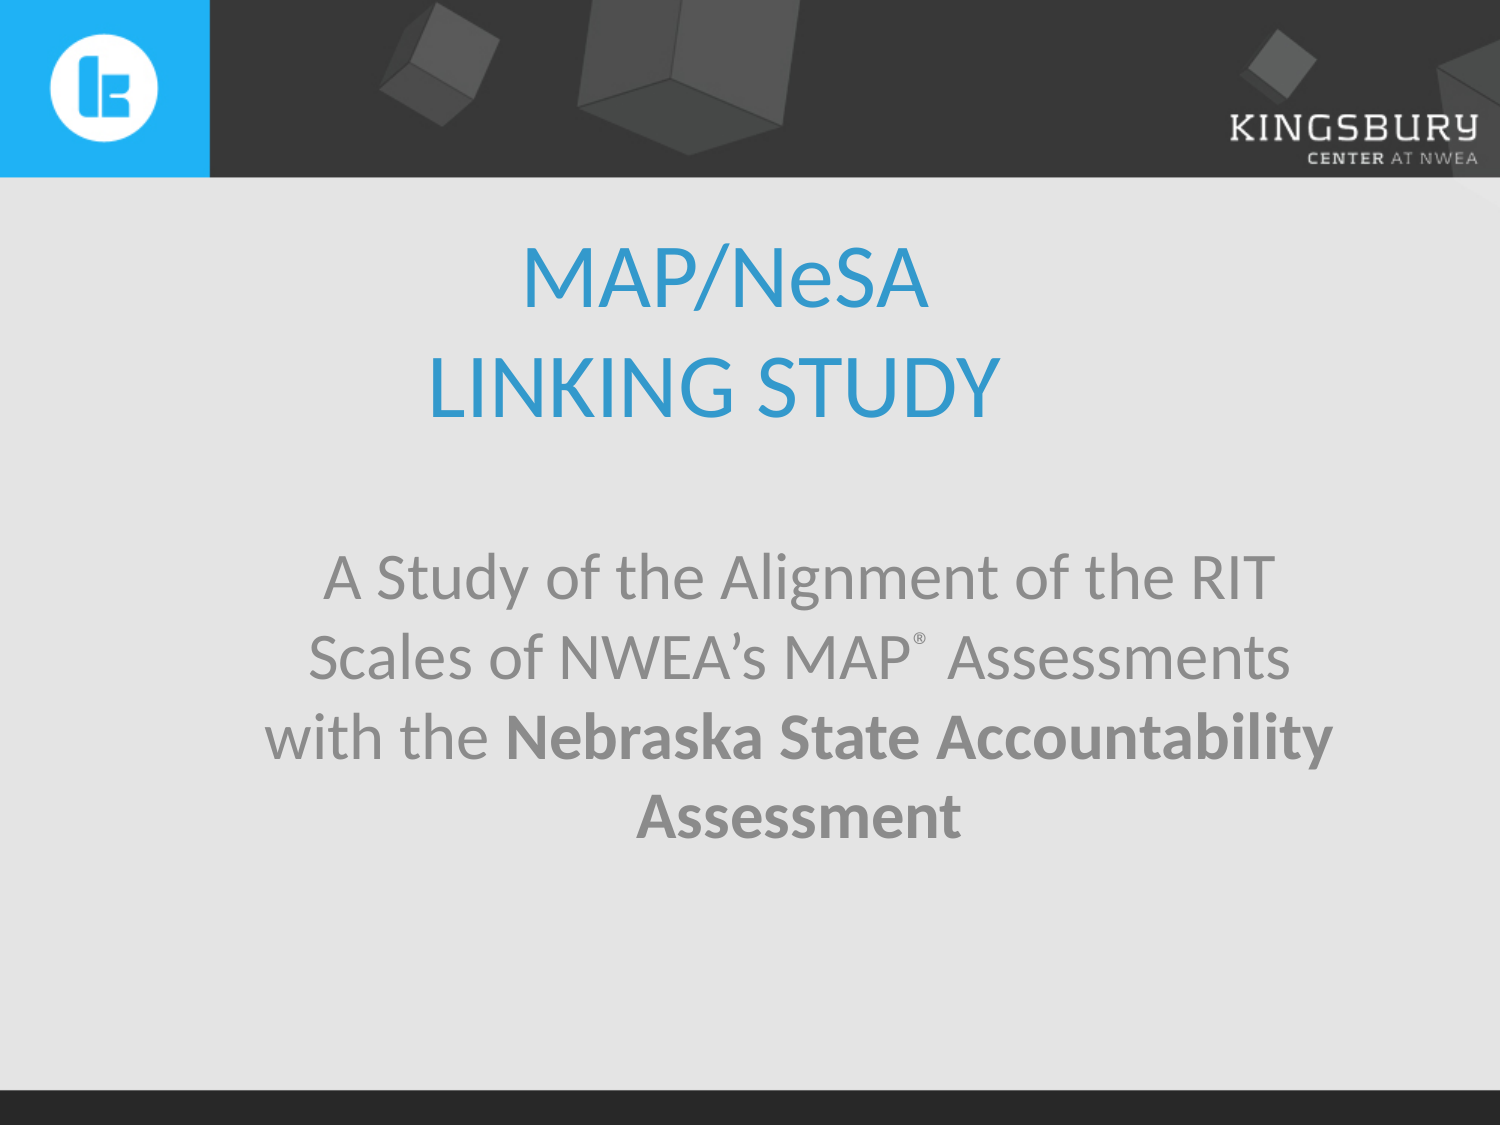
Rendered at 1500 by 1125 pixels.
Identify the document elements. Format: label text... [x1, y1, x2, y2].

title MAP/NeSA LINKING STUDY [62, 287, 1388, 476]
subtitle A Study of the Alignment of the RIT Scales of NWEA’s MAP® Assessments with the Nebraska State Accountability Assessment [237, 524, 1363, 926]
picture [0, 0, 1500, 1125]
